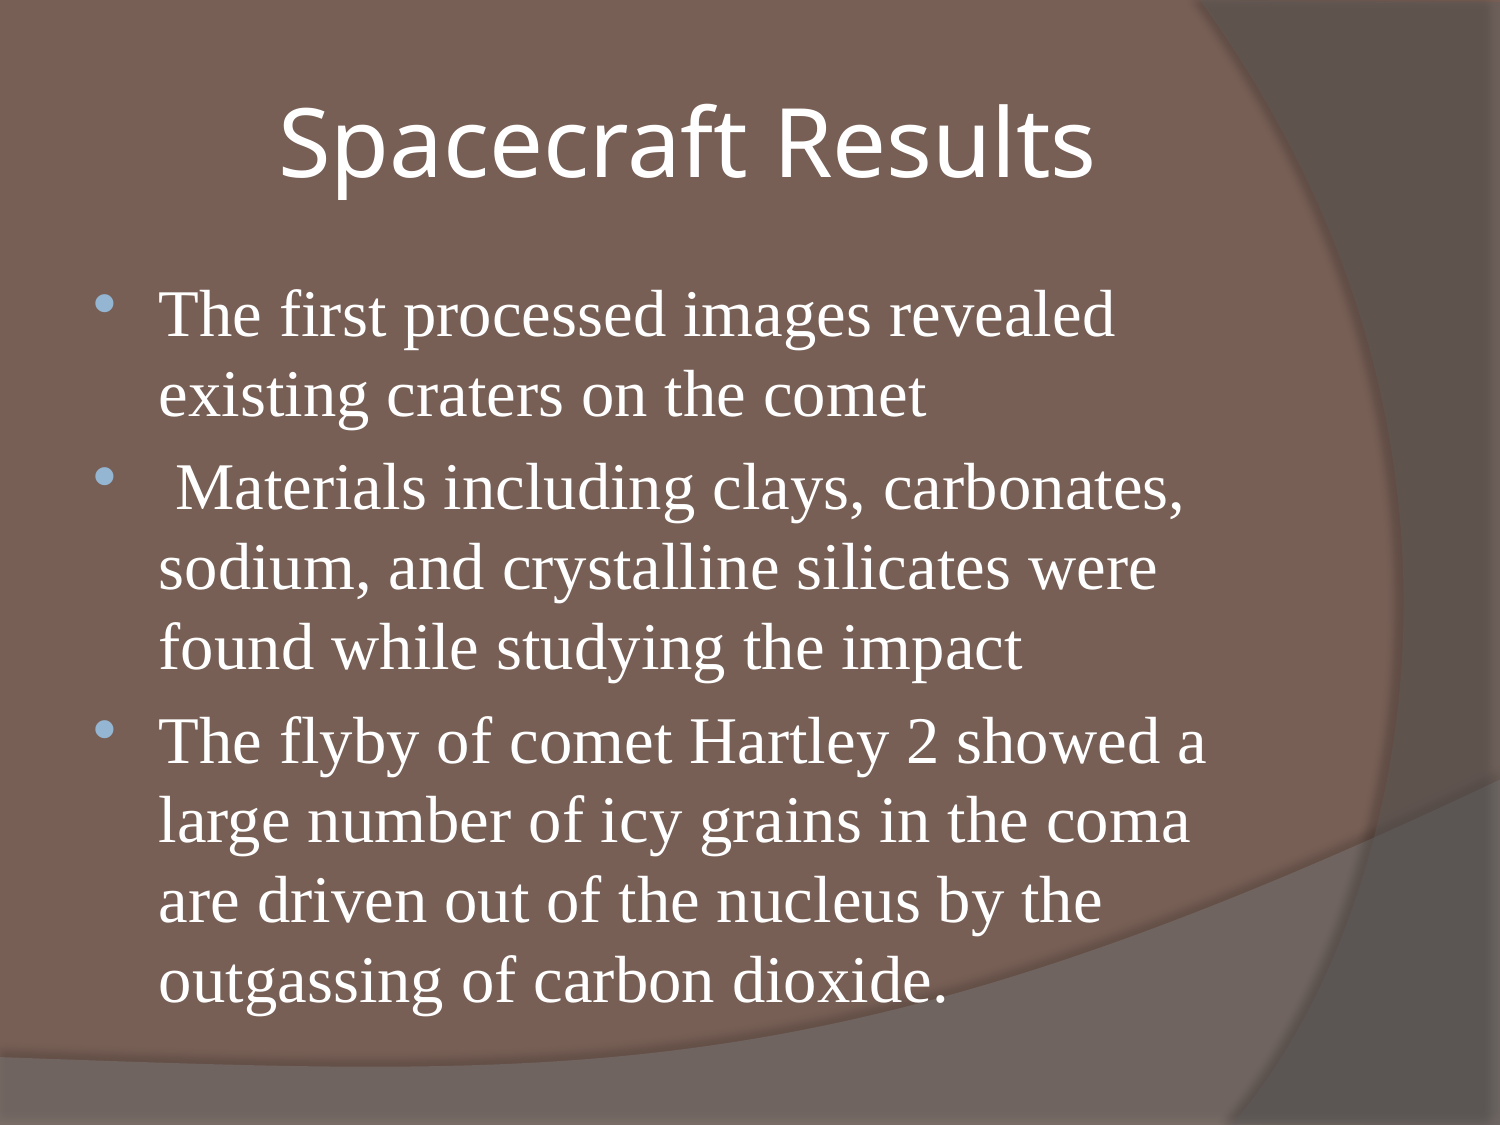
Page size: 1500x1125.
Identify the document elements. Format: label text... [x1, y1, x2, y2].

title Spacecraft Results [75, 45, 1300, 233]
list The first processed images revealed existing craters on the comet Materials including clays, carbonates, sodium, and crystalline silicates were found while studying the impact The flyby of comet Hartley 2 showed a large number of icy grains in the coma are driven out of the nucleus by the outgassing of carbon dioxide. [75, 262, 1300, 1005]
